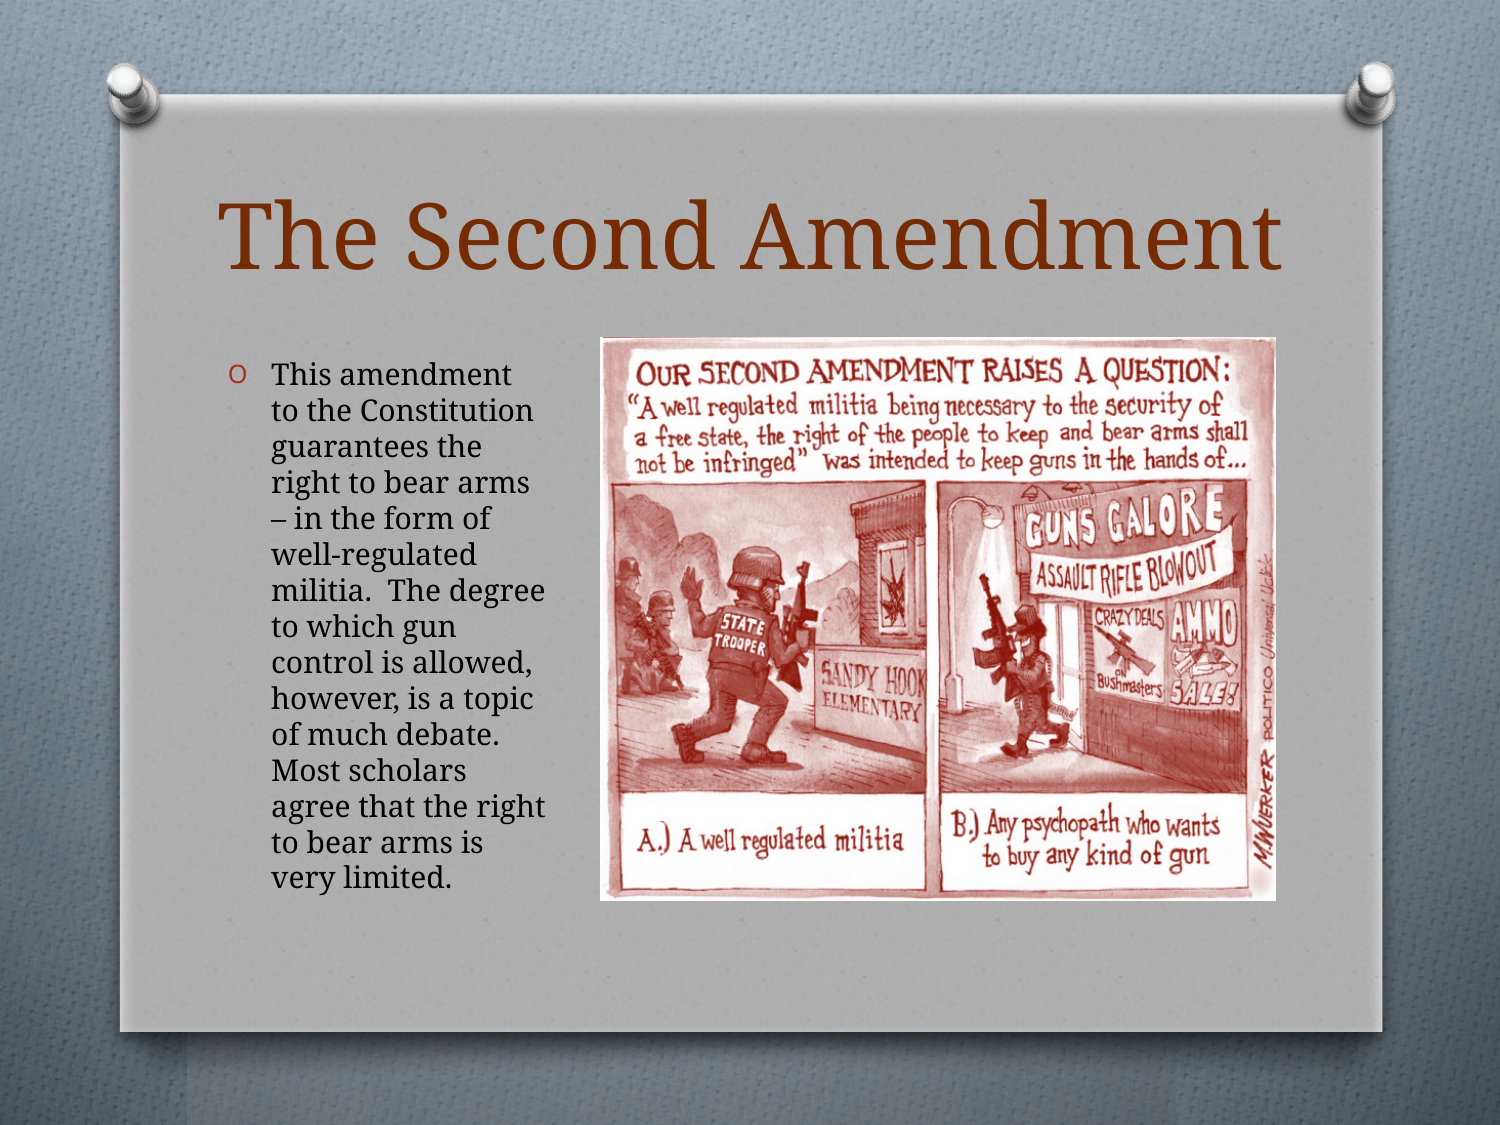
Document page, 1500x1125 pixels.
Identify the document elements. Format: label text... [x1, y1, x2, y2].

picture [75, 29, 198, 153]
picture [1317, 35, 1439, 156]
title The Second Amendment [179, 134, 1323, 332]
list This amendment to the Constitution guarantees the right to bear arms – in the form of well-regulated militia. The degree to which gun control is allowed, however, is a topic of much debate. Most scholars agree that the right to bear arms is very limited. [213, 348, 563, 939]
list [599, 337, 1276, 901]
